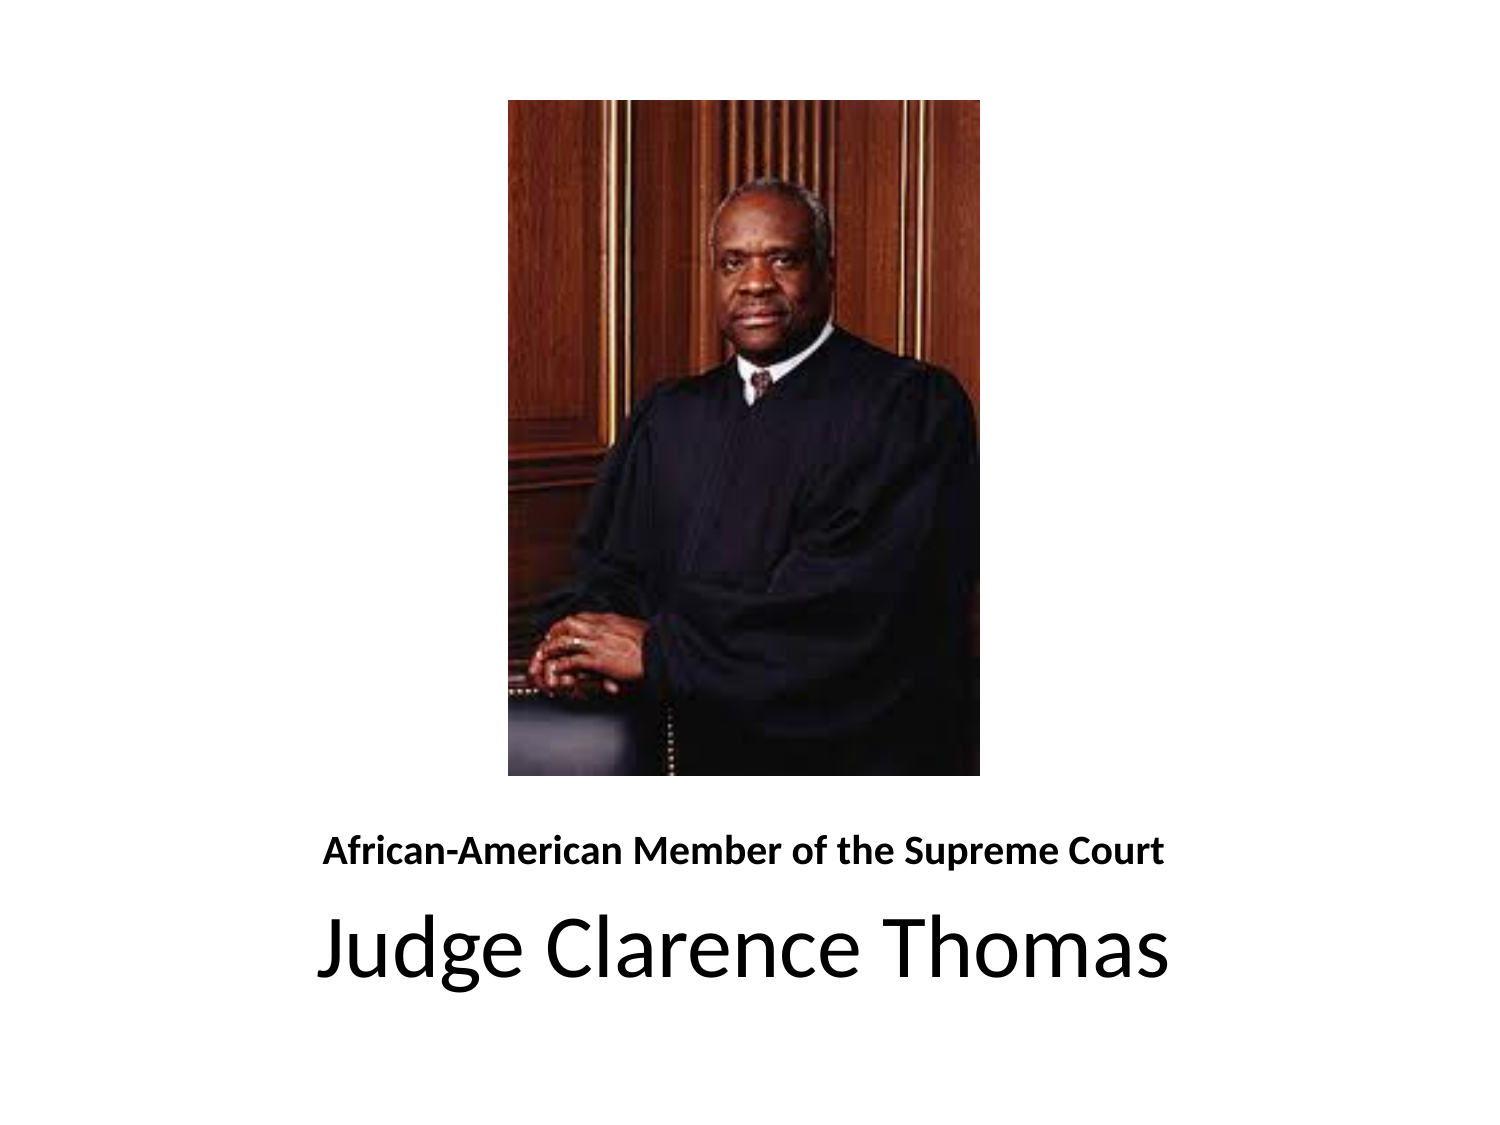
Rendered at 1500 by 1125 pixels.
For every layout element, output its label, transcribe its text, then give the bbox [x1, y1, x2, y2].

picture [508, 100, 980, 776]
title African-American Member of the Supreme Court [294, 787, 1194, 880]
list Judge Clarence Thomas [294, 880, 1194, 1013]
